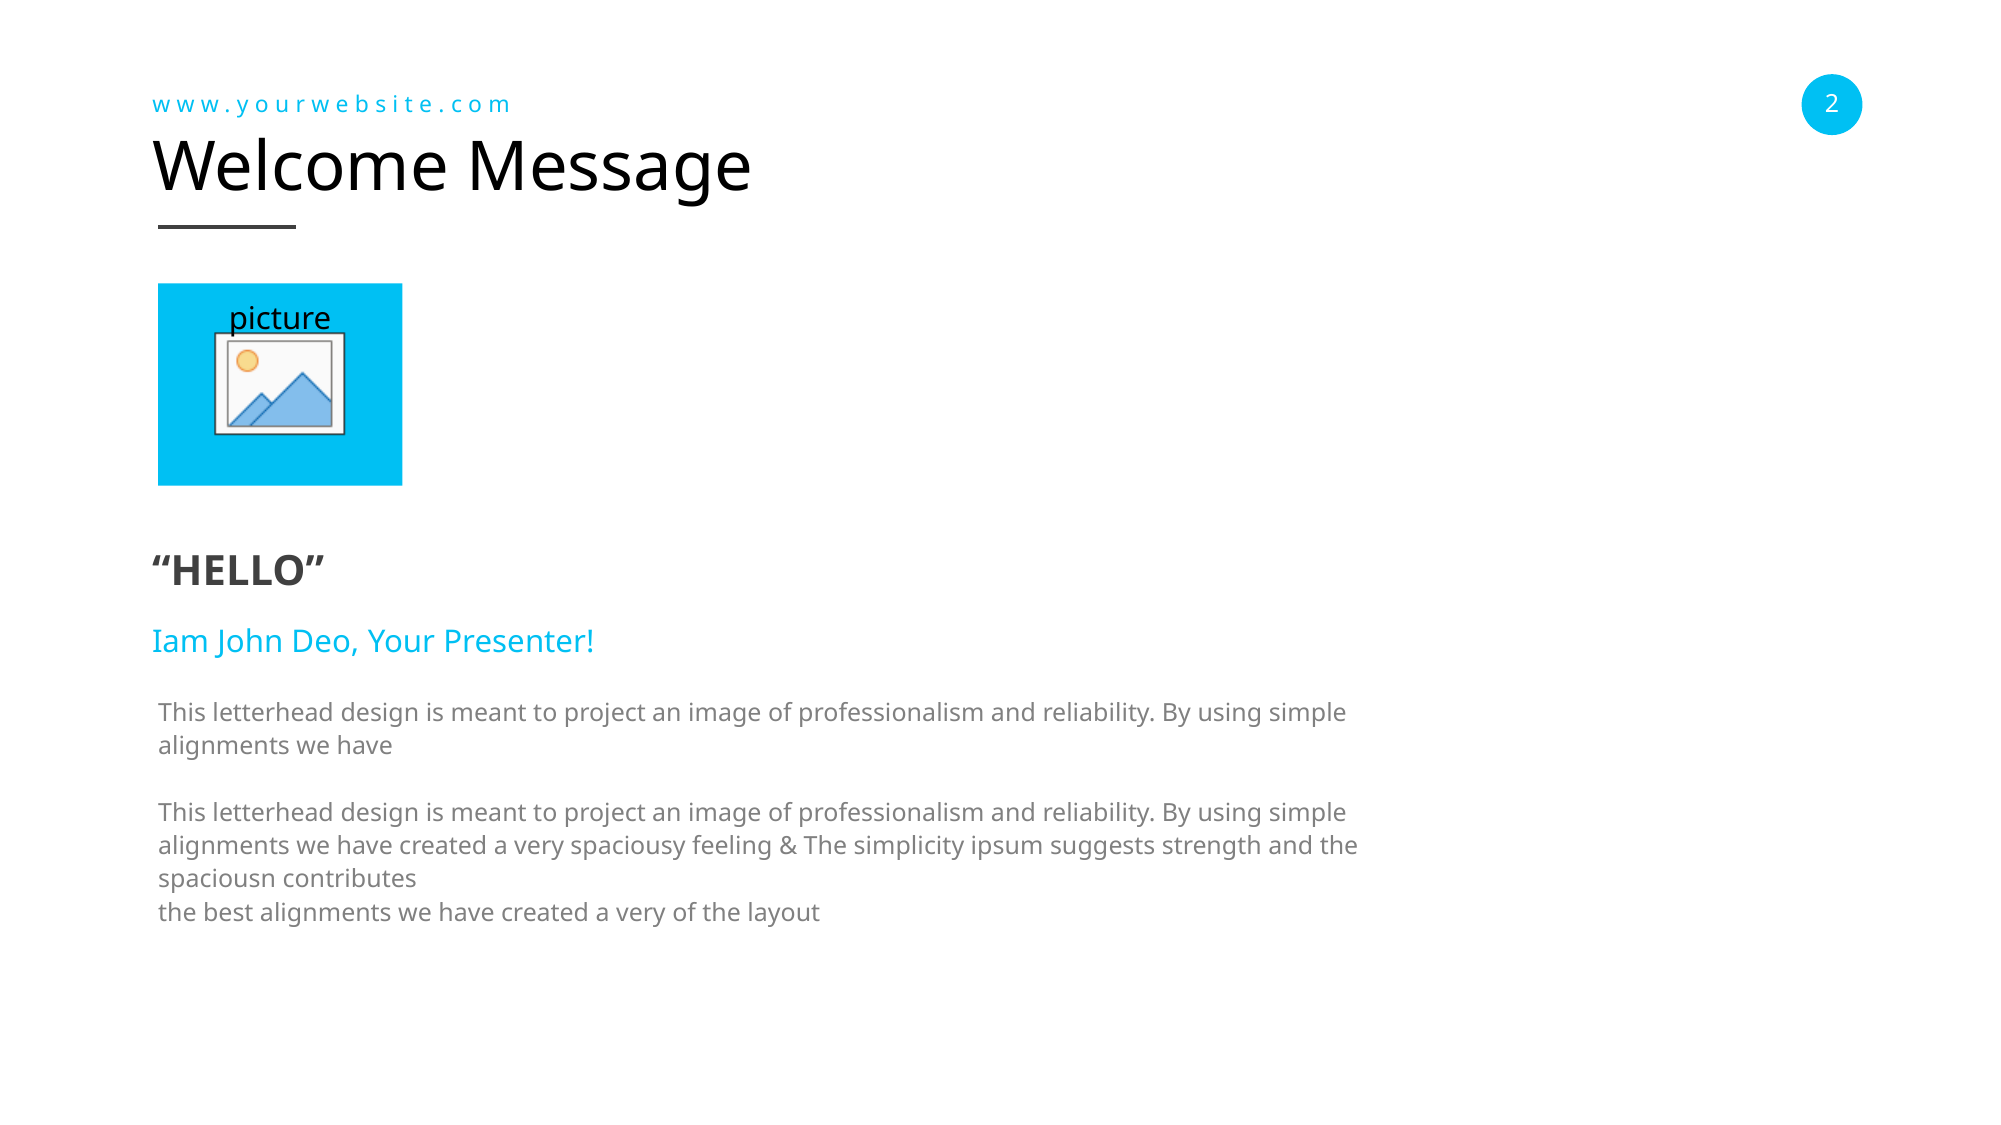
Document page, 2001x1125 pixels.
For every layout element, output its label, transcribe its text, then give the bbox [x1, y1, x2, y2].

footer www.yourwebsite.com [137, 75, 584, 136]
text_box [157, 282, 403, 487]
picture [215, 333, 344, 434]
text_box This letterhead design is meant to project an image of professionalism and reliability. By using simple alignments we have This letterhead design is meant to project an image of professionalism and reliability. By using simple alignments we have created a very spaciousy feeling & The simplicity ipsum suggests strength and the spaciousn contributes the best alignments we have created a very of the layout [158, 683, 1479, 936]
slide_number 2 [1798, 74, 1866, 135]
text_box Iam John Deo, Your Presenter! [137, 613, 719, 666]
title Welcome Message [137, 112, 1863, 225]
text_box “HELLO” [137, 536, 364, 602]
